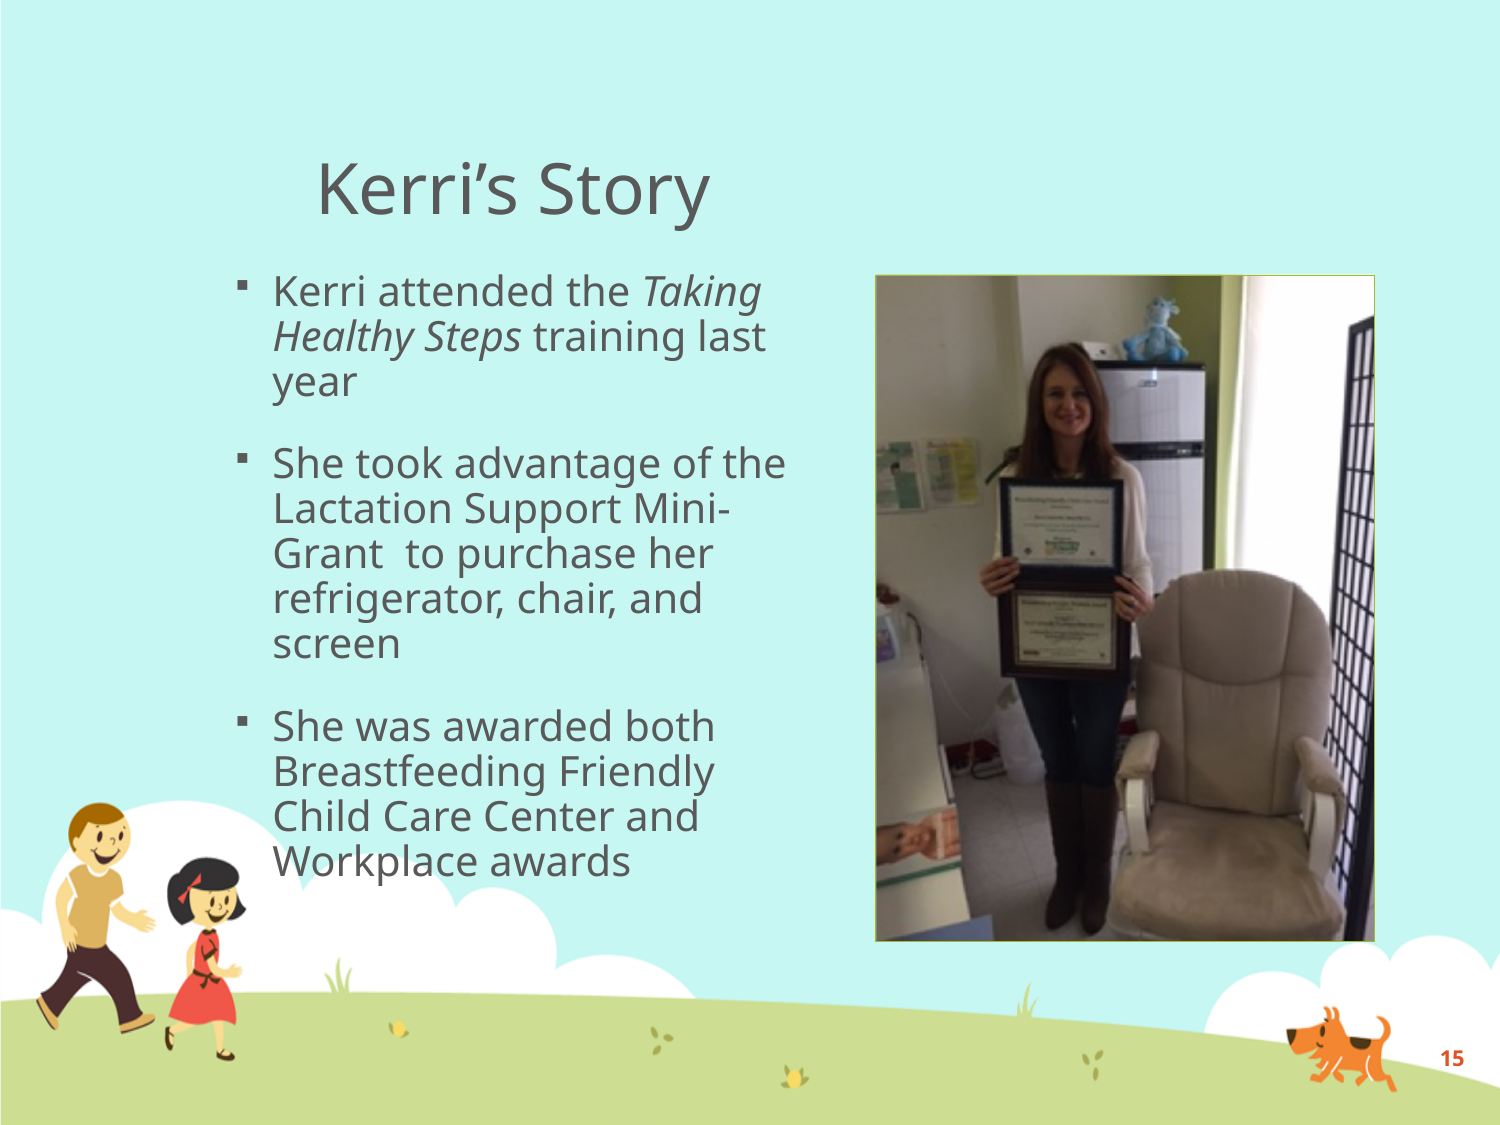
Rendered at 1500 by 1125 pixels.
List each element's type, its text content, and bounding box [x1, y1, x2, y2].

picture [0, 0, 1500, 1125]
list Kerri attended the Taking Healthy Steps training last year She took advantage of the Lactation Support Mini-Grant to purchase her refrigerator, chair, and screen She was awarded both Breastfeeding Friendly Child Care Center and Workplace awards [212, 262, 835, 938]
slide_number 15 [1424, 1030, 1491, 1088]
title Kerri’s Story [150, 50, 1425, 238]
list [791, 358, 1459, 859]
